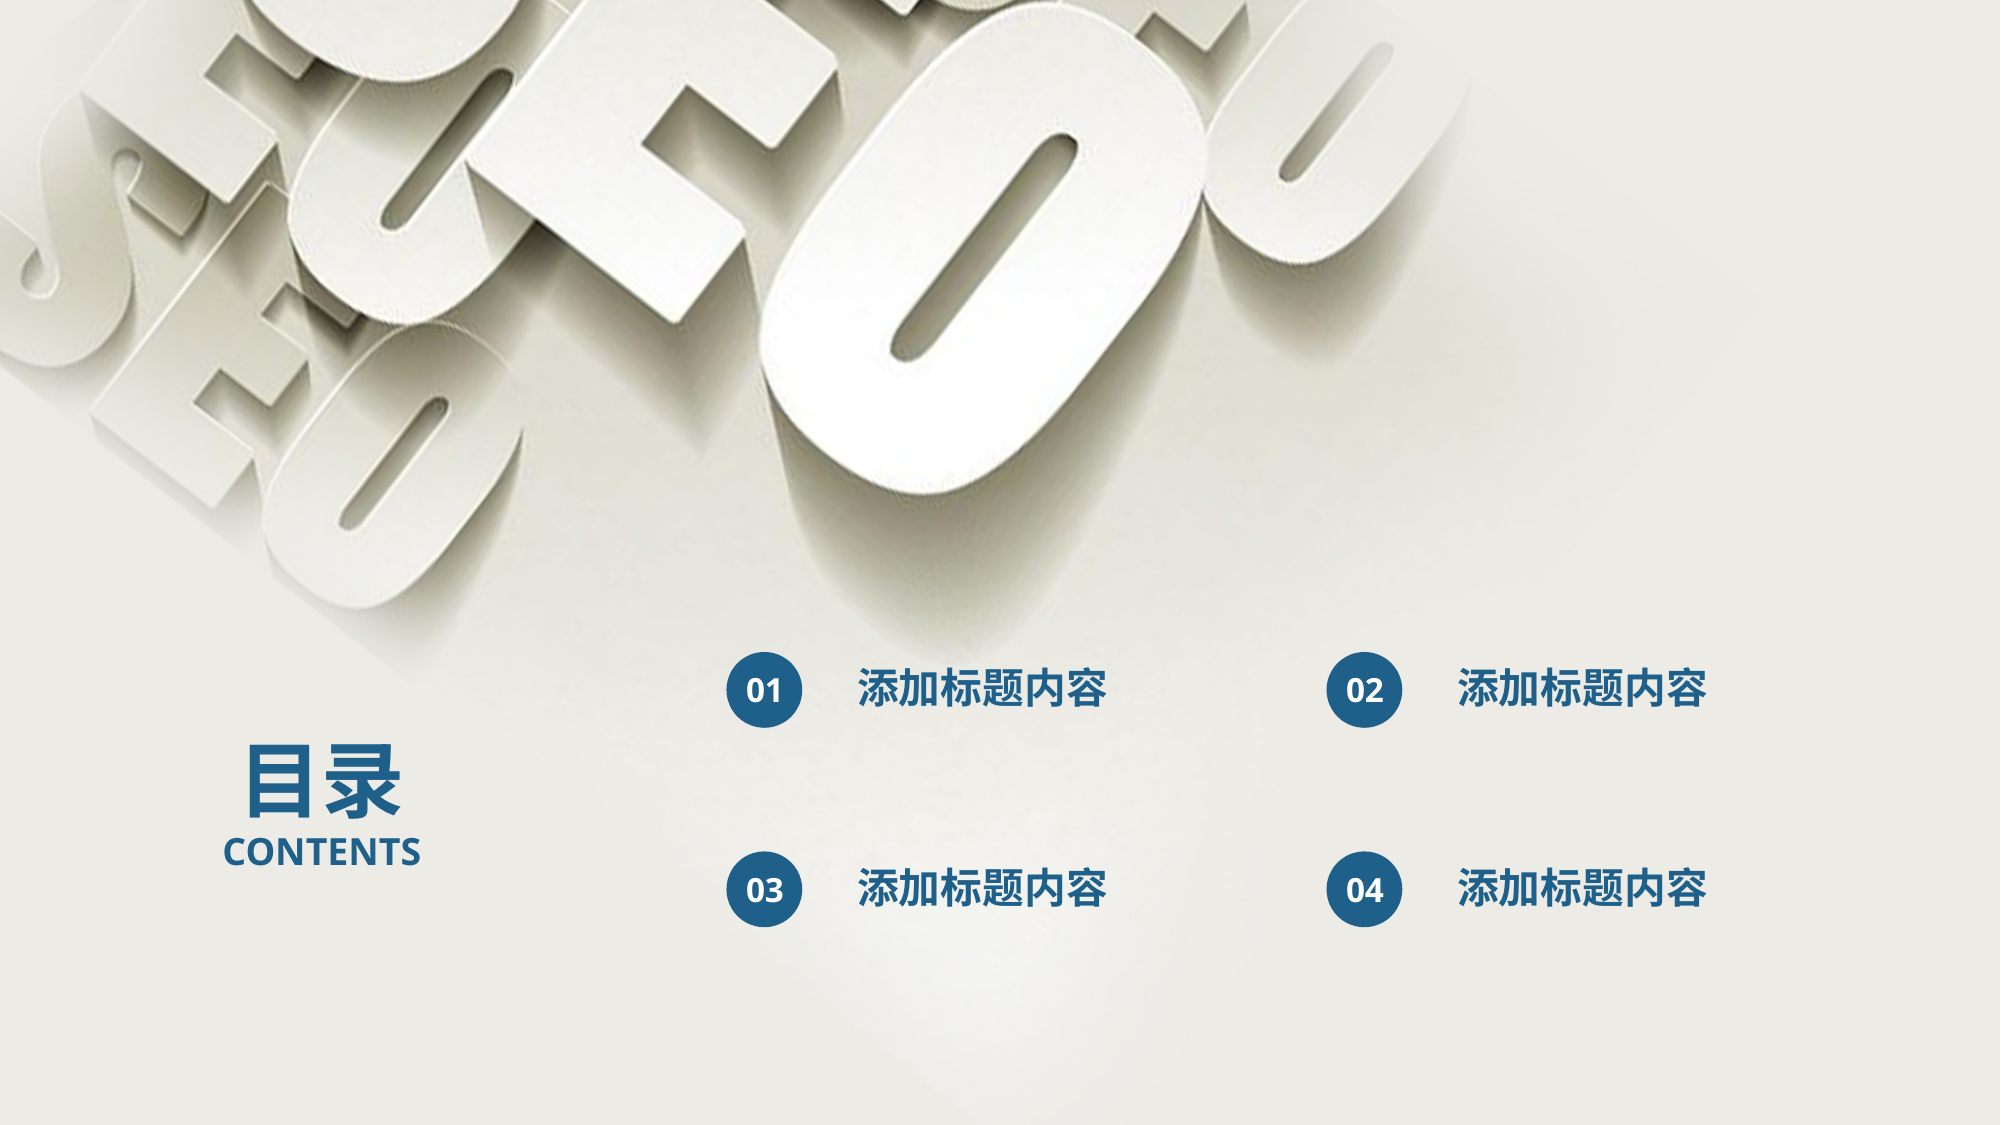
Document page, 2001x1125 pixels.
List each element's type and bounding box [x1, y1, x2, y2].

picture [0, 0, 2000, 1125]
text_box [1326, 651, 1725, 728]
text_box [726, 851, 1124, 928]
text_box [726, 651, 1124, 728]
text_box [1326, 851, 1725, 928]
